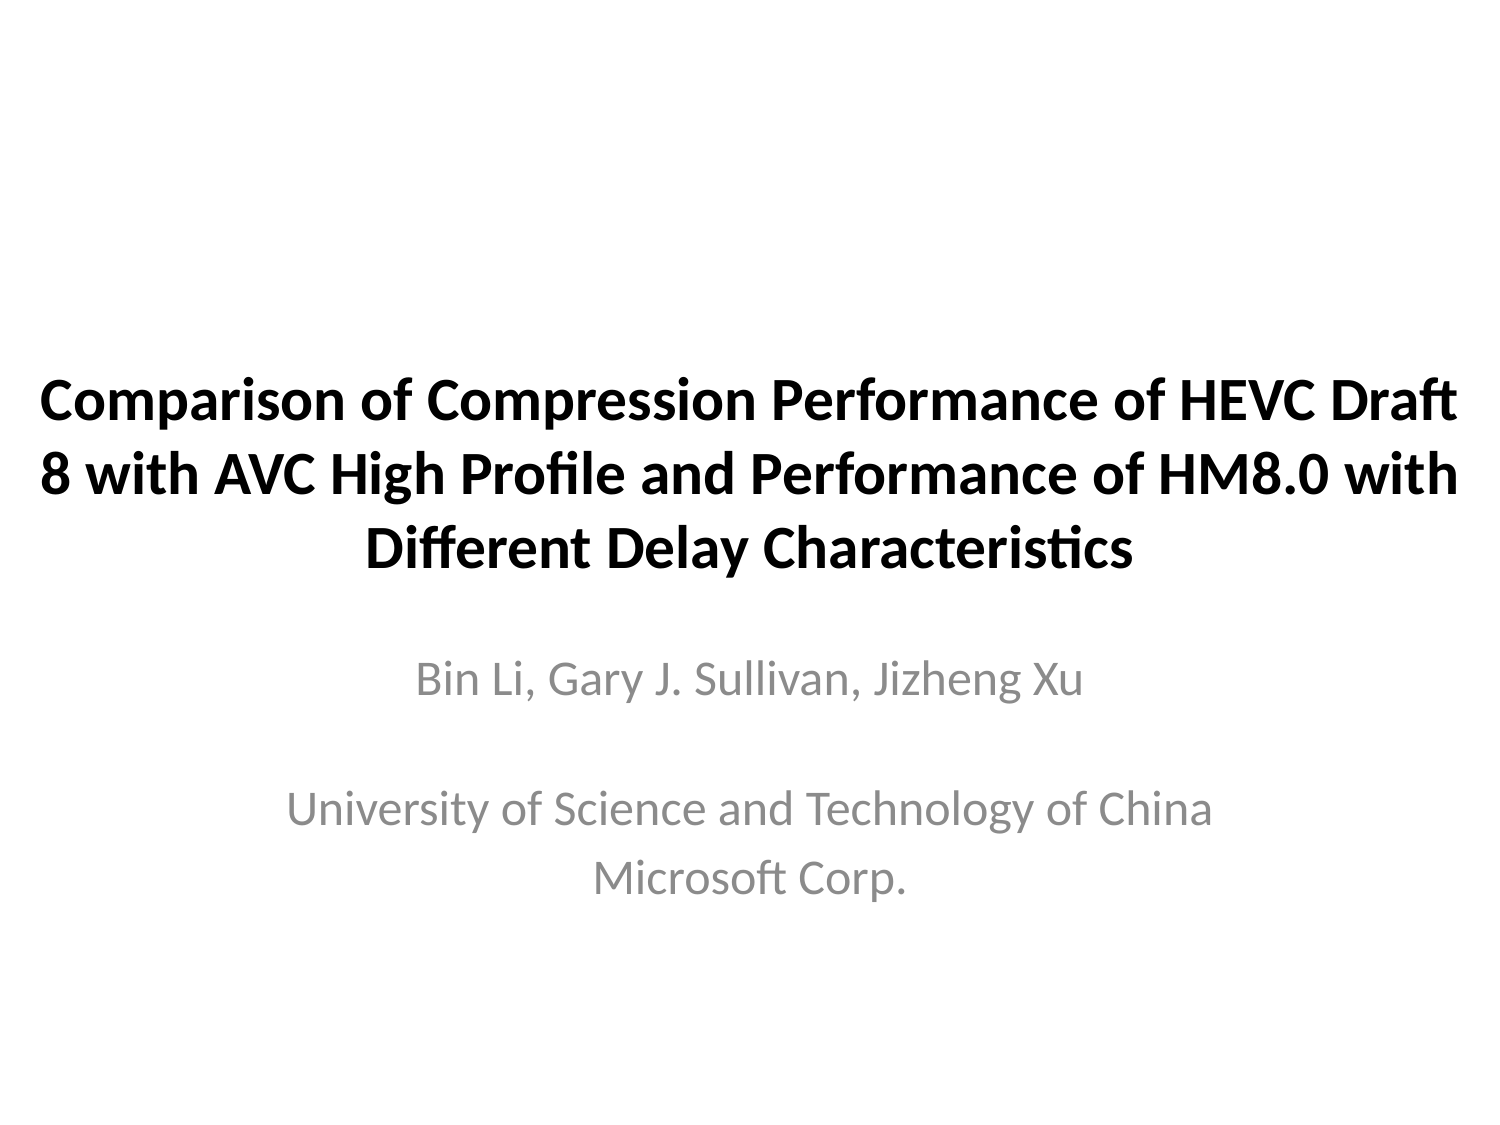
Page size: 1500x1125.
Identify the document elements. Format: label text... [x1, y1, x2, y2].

title Comparison of Compression Performance of HEVC Draft 8 with AVC High Profile and Performance of HM8.0 with Different Delay Characteristics [17, 349, 1483, 591]
subtitle Bin Li, Gary J. Sullivan, Jizheng Xu University of Science and Technology of China Microsoft Corp. [225, 637, 1275, 925]
